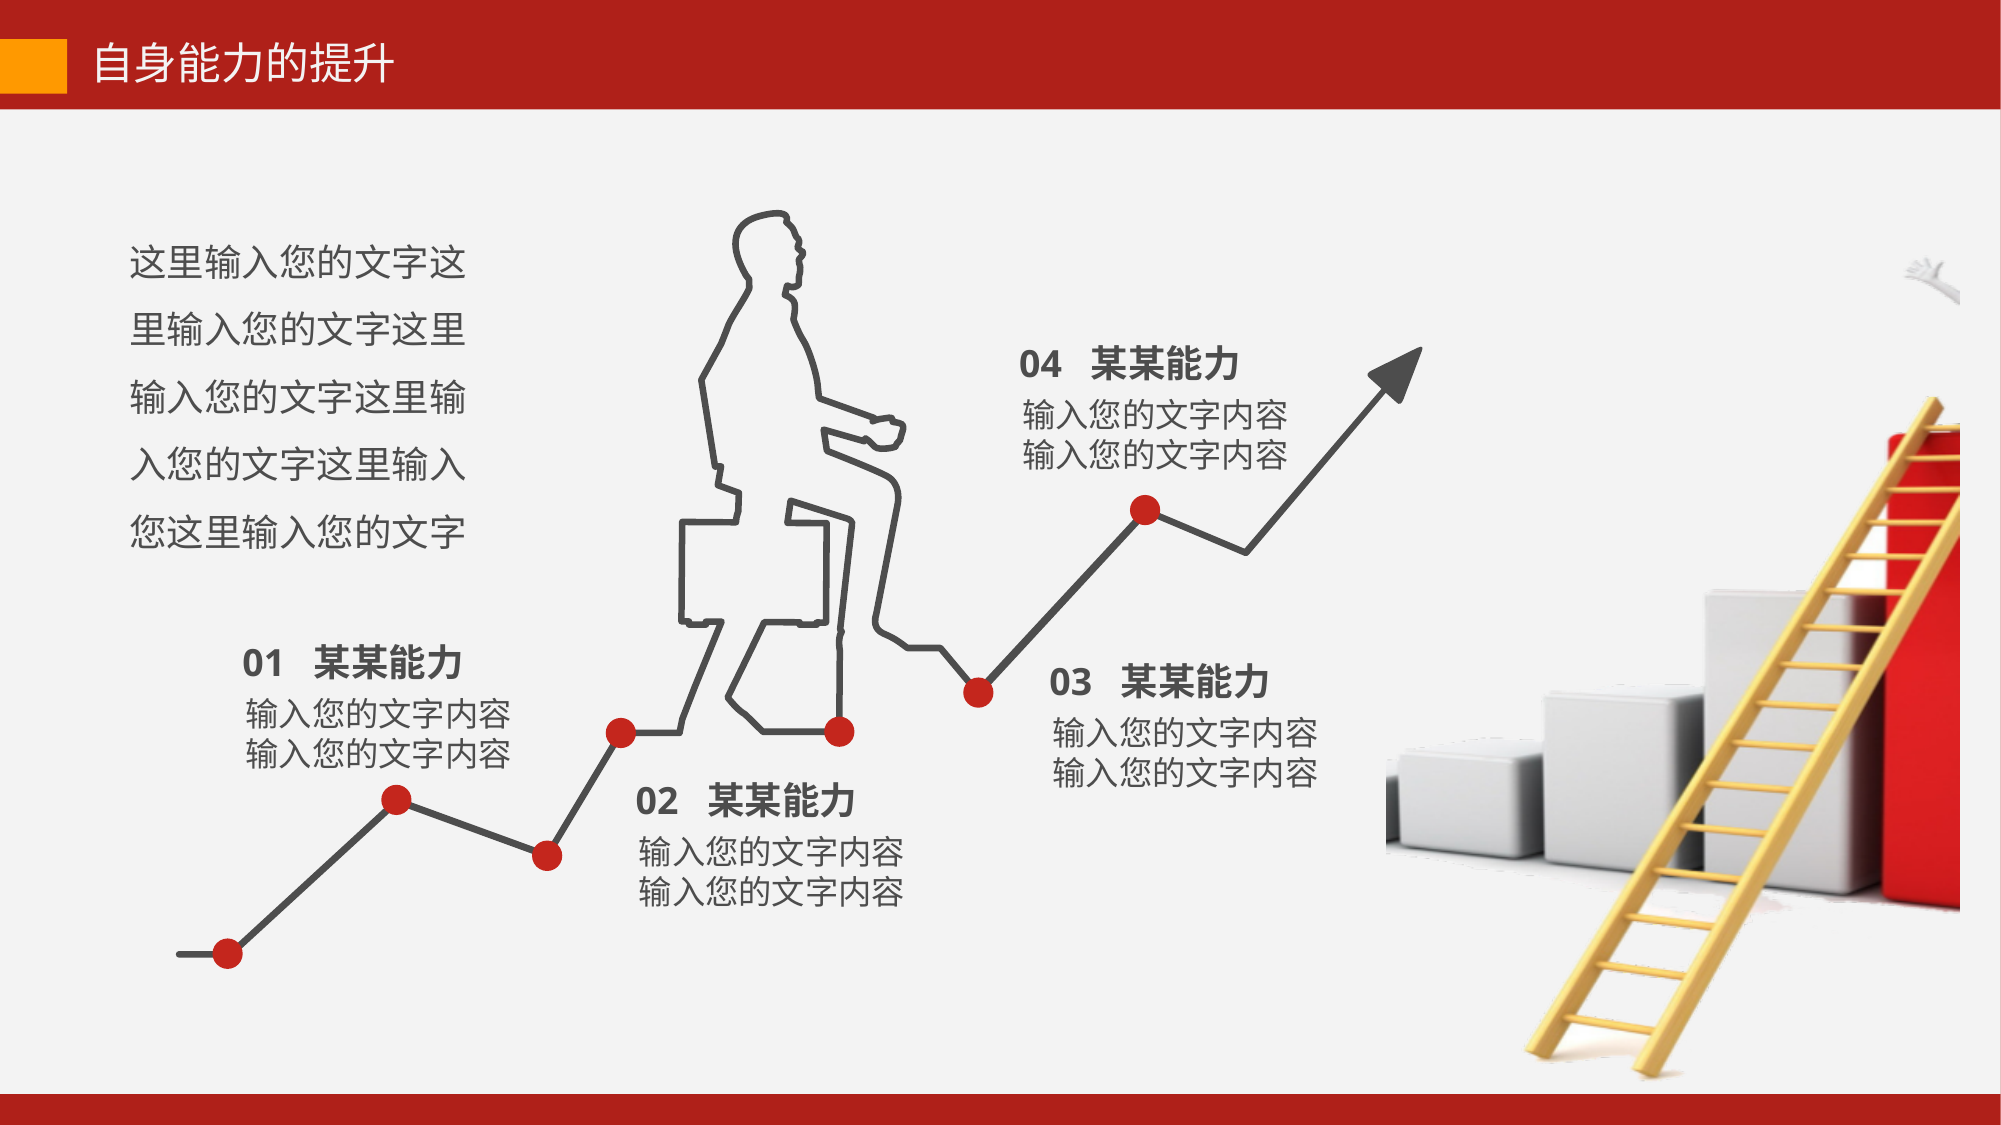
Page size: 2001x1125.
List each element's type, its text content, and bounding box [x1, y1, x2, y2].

text_box [0, 109, 2001, 1094]
picture [1385, 184, 1960, 1090]
text_box 这里输入您的文字这里输入您的文字这里输入您的文字这里输入您的文字这里输入您这里输入您的文字 [114, 208, 174, 562]
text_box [175, 208, 1380, 958]
text_box [0, 39, 68, 94]
text_box 自身能力的提升 [75, 28, 412, 97]
